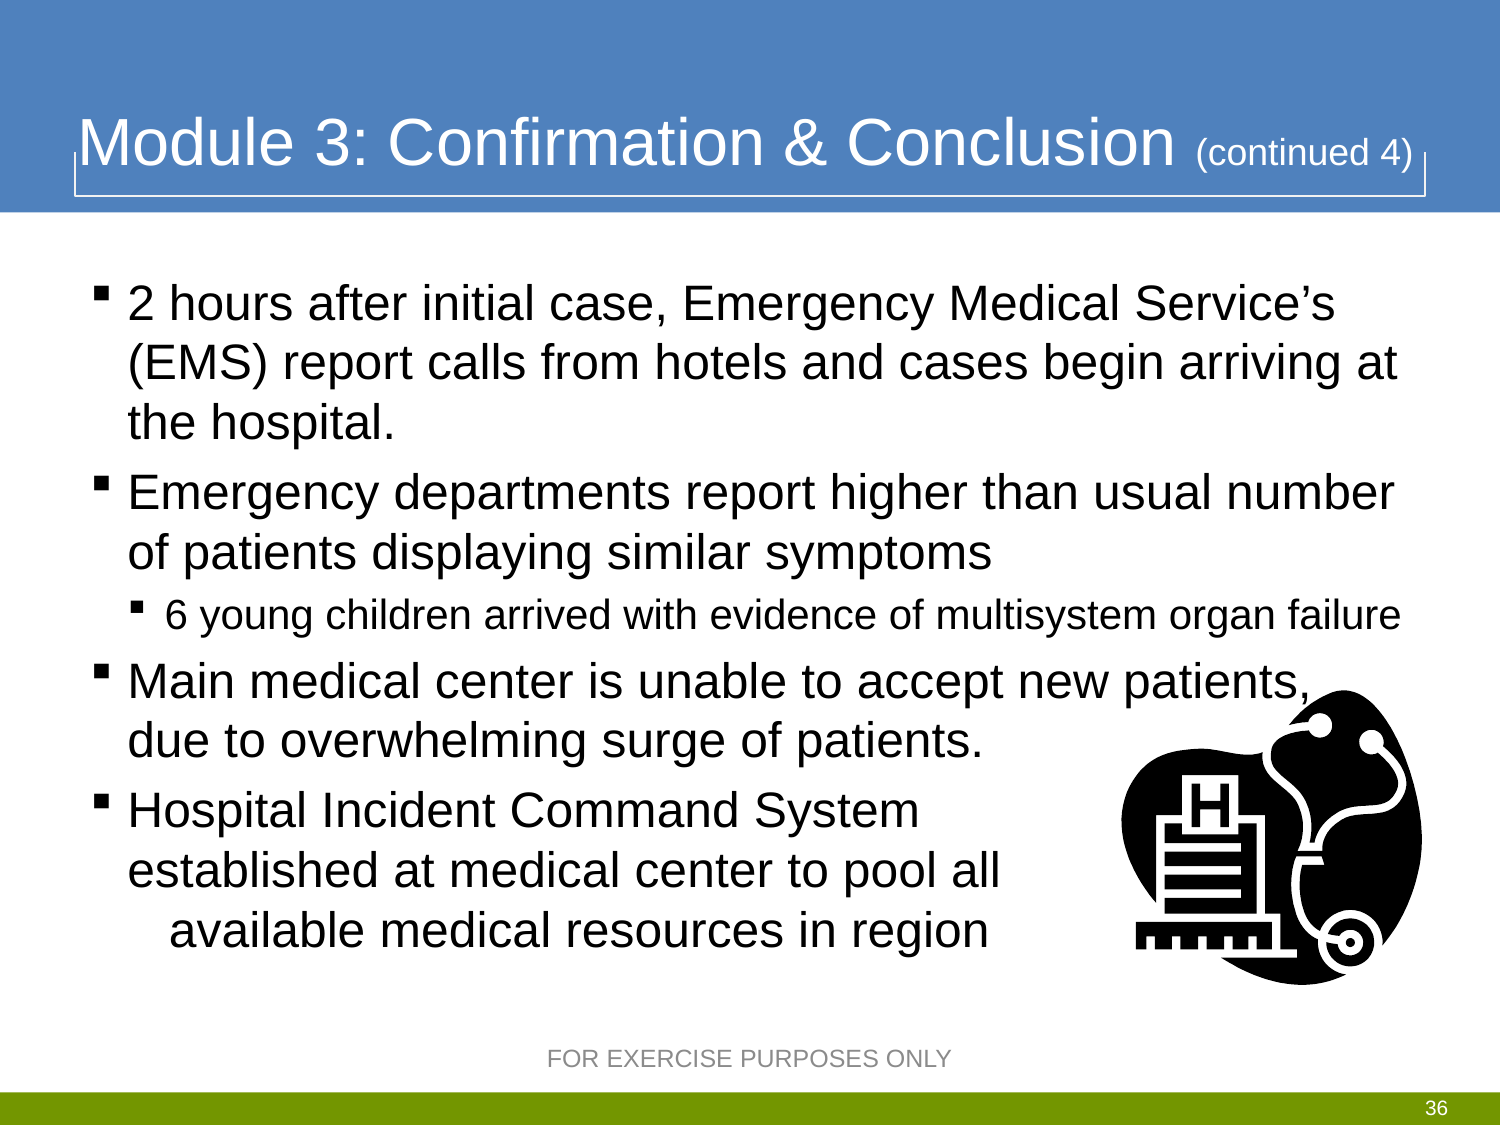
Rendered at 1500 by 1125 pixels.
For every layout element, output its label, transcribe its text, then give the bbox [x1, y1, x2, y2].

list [1119, 687, 1426, 986]
list 2 hours after initial case, Emergency Medical Service’s (EMS) report calls from hotels and cases begin arriving at the hospital. Emergency departments report higher than usual number of patients displaying similar symptoms 6 young children arrived with evidence of multisystem organ failure Main medical center is unable to accept new patients, due to overwhelming surge of patients. Hospital Incident Command System established at medical center to pool all available medical resources in region [74, 262, 1426, 988]
title Module 3: Confirmation & Conclusion (continued 4) [62, 44, 1438, 233]
footer FOR EXERCISE PURPOSES ONLY [512, 1042, 988, 1103]
